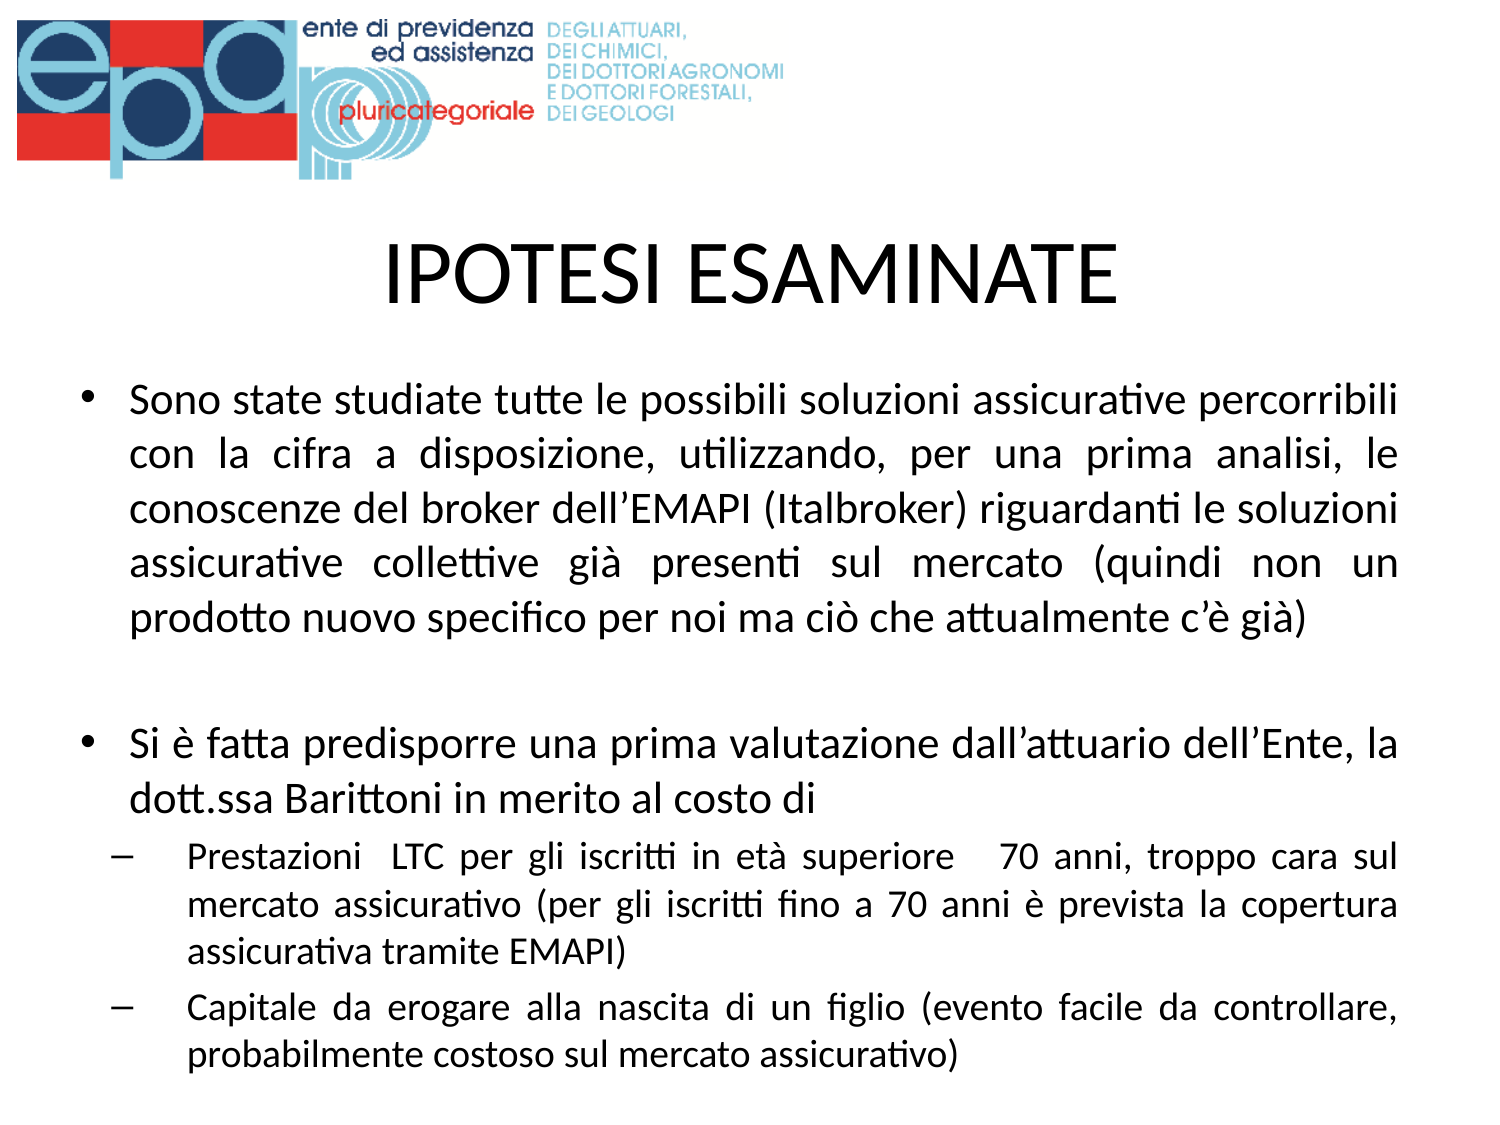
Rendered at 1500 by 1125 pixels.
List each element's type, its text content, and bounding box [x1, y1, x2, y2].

list Sono state studiate tutte le possibili soluzioni assicurative percorribili con la cifra a disposizione, utilizzando, per una prima analisi, le conoscenze del broker dell’EMAPI (Italbroker) riguardanti le soluzioni assicurative collettive già presenti sul mercato (quindi non un prodotto nuovo specifico per noi ma ciò che attualmente c’è già) Si è fatta predisporre una prima valutazione dall’attuario dell’Ente, la dott.ssa Barittoni in merito al costo di Prestazioni LTC per gli iscritti in età superiore 70 anni, troppo cara sul mercato assicurativo (per gli iscritti fino a 70 anni è prevista la copertura assicurativa tramite EMAPI) Capitale da erogare alla nascita di un figlio (evento facile da controllare, probabilmente costoso sul mercato assicurativo) [64, 361, 1415, 1105]
picture [17, 18, 792, 182]
title IPOTESI ESAMINATE [76, 172, 1427, 361]
